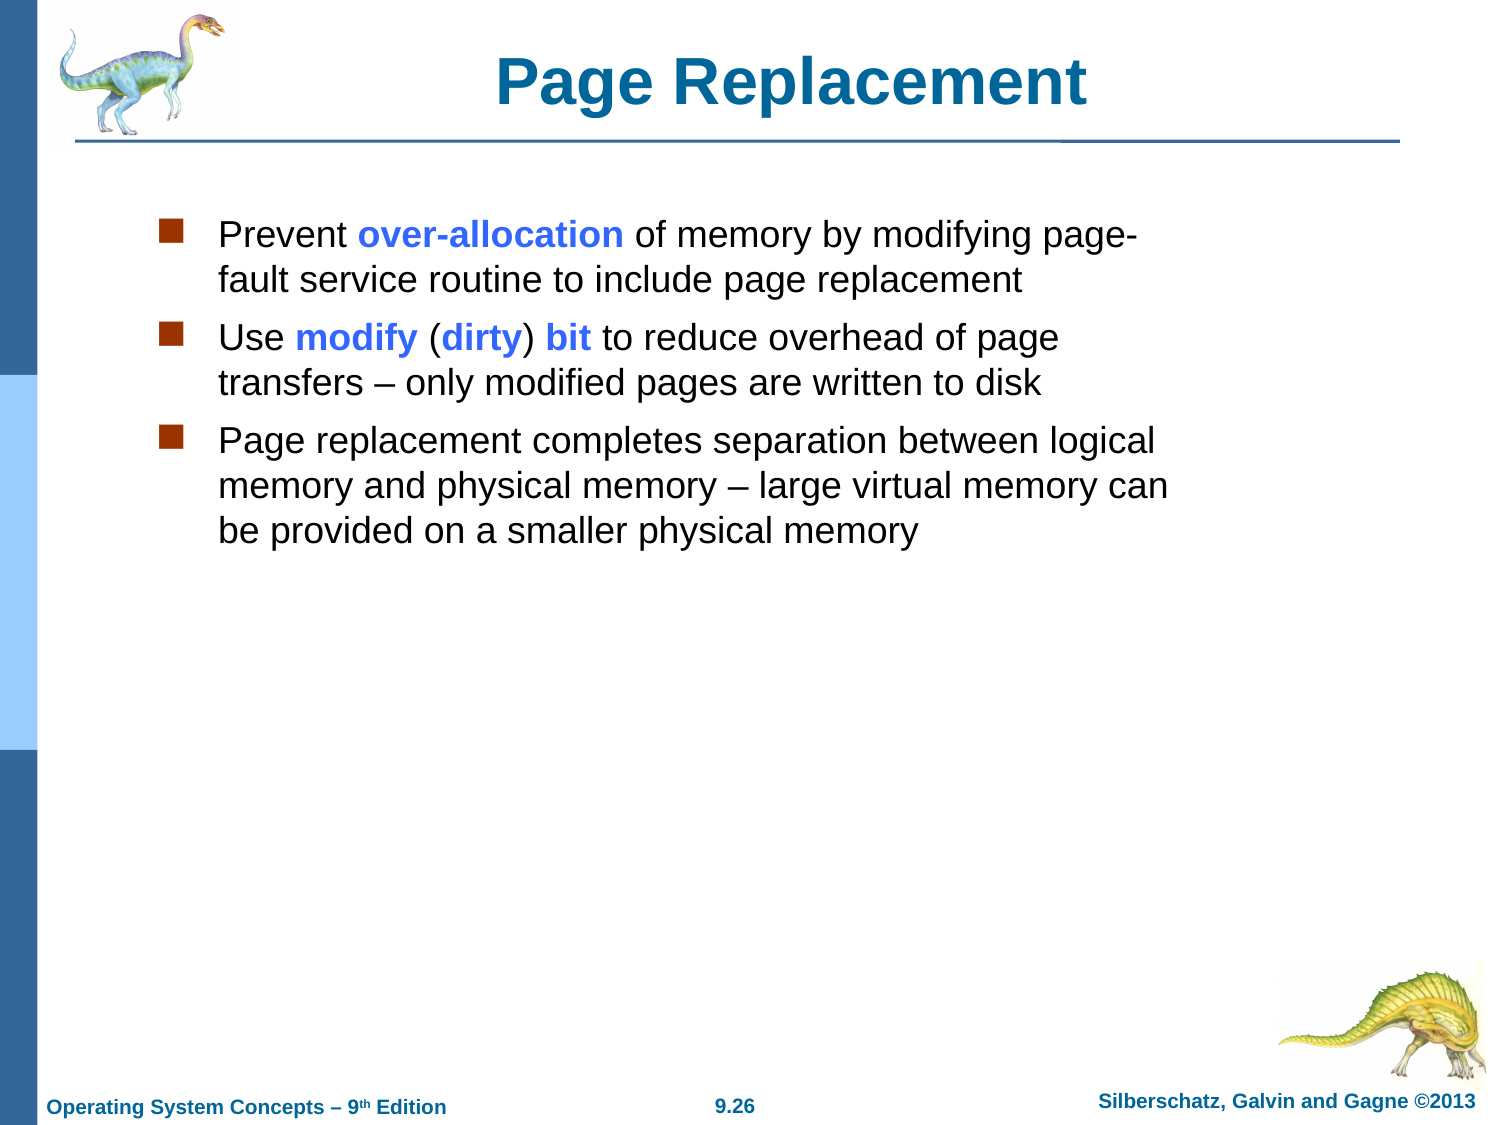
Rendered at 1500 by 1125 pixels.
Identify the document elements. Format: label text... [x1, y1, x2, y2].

title Page Replacement [157, 30, 1426, 126]
picture [1275, 959, 1486, 1090]
picture [46, 0, 243, 149]
list Prevent over-allocation of memory by modifying page-fault service routine to include page replacement Use modify (dirty) bit to reduce overhead of page transfers – only modified pages are written to disk Page replacement completes separation between logical memory and physical memory – large virtual memory can be provided on a smaller physical memory [146, 202, 1215, 946]
